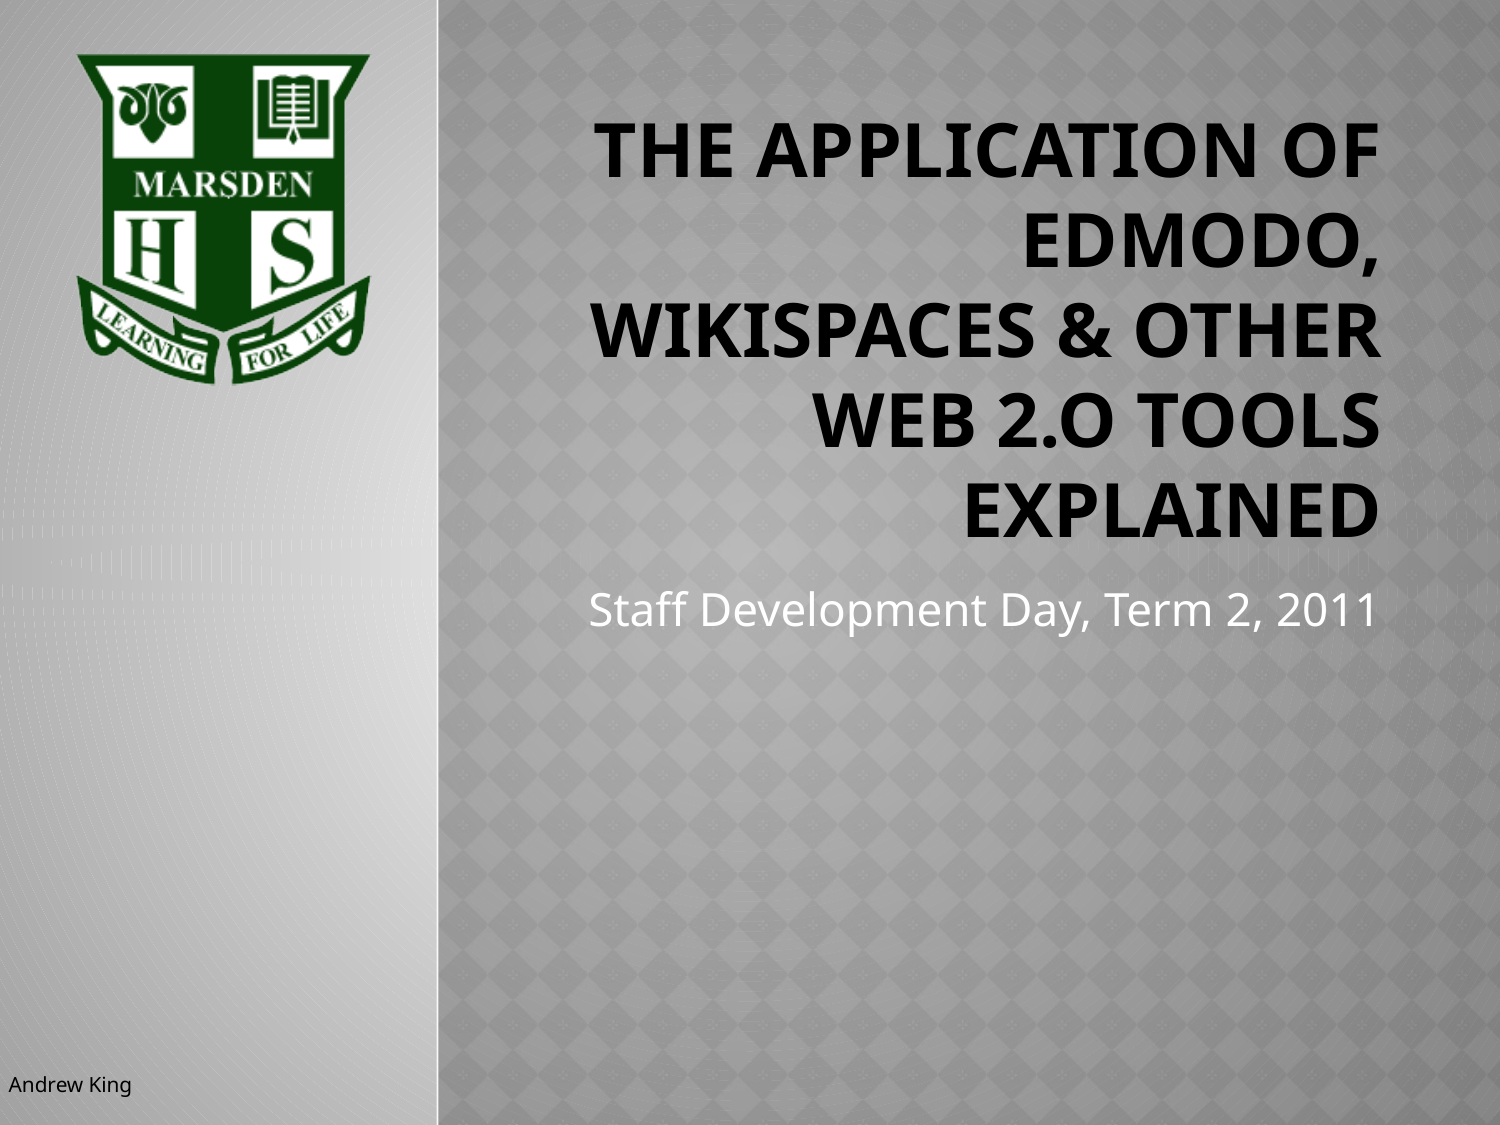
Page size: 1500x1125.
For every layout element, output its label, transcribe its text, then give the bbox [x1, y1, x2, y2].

text_box Andrew King [0, 1063, 278, 1104]
picture [76, 54, 373, 386]
title The application of Edmodo, wikispaces & other web 2.o tools explained [552, 82, 1390, 553]
subtitle Staff Development Day, Term 2, 2011 [550, 580, 1390, 762]
